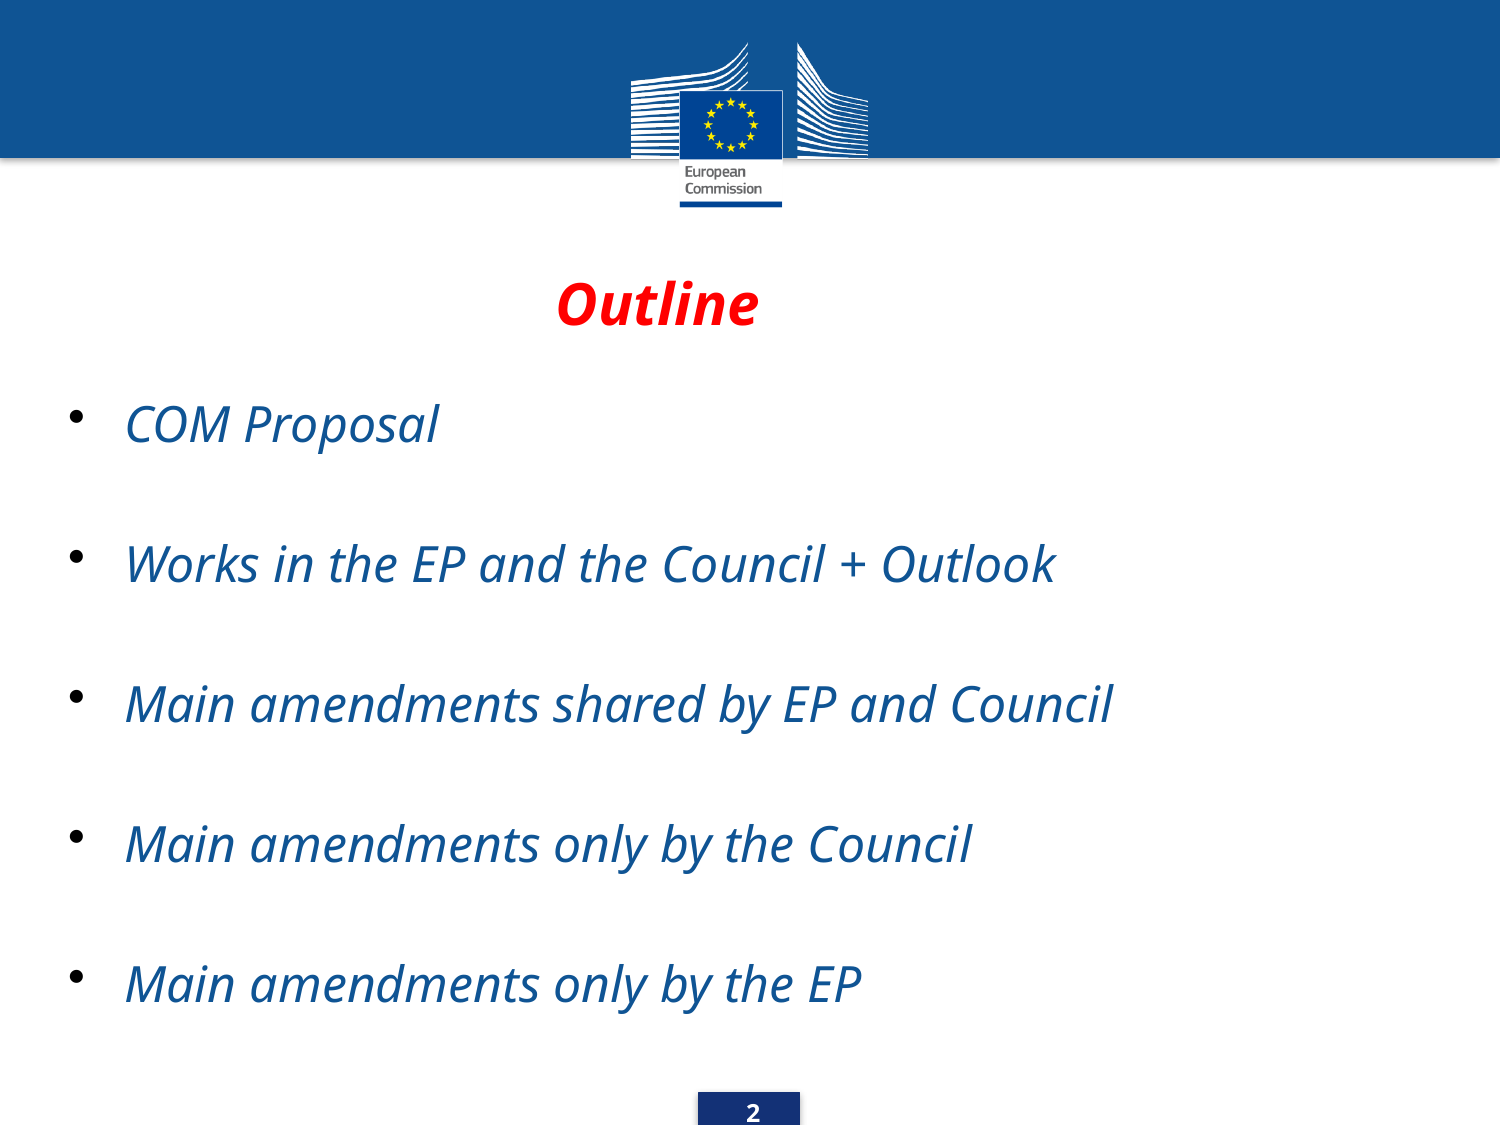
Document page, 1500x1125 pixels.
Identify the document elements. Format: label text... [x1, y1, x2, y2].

list COM Proposal Works in the EP and the Council + Outlook Main amendments shared by EP and Council Main amendments only by the Council Main amendments only by the EP [53, 385, 1447, 1047]
title Outline [1, 196, 1352, 409]
picture [631, 42, 868, 196]
